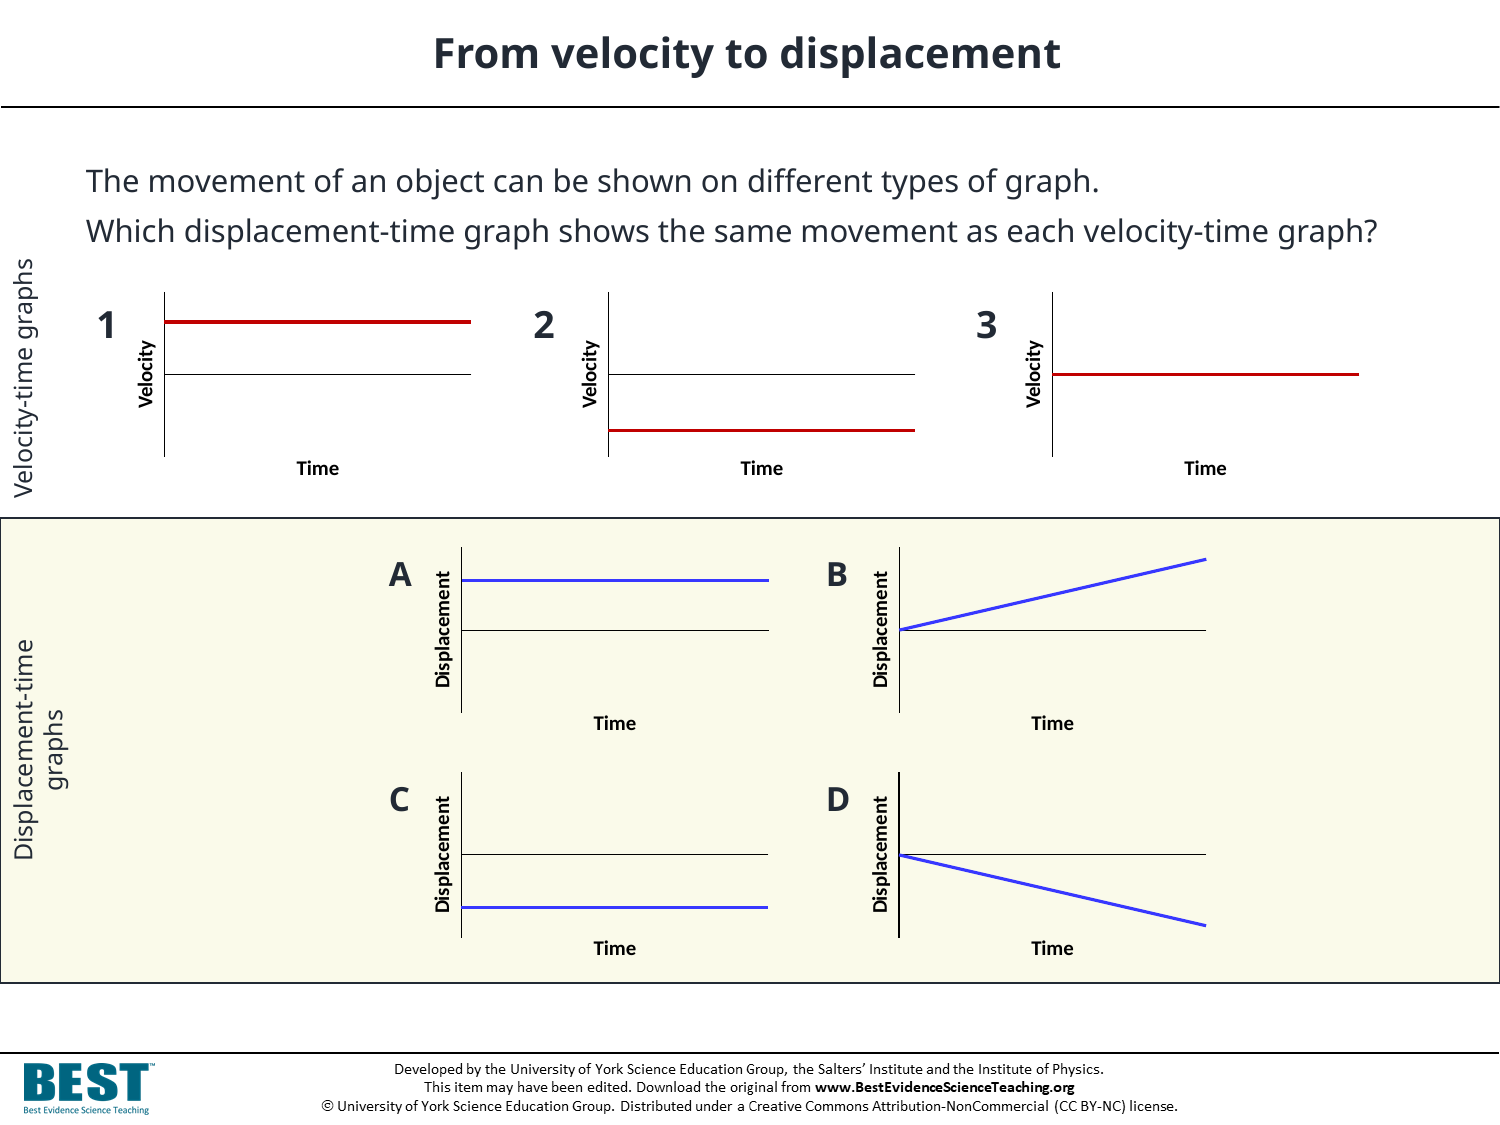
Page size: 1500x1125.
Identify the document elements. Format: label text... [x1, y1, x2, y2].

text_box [420, 547, 1207, 968]
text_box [0, 518, 1500, 984]
text_box From velocity to displacement [23, 4, 1471, 99]
picture [0, 106, 1500, 518]
picture [0, 984, 1500, 1125]
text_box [0, 238, 1360, 519]
